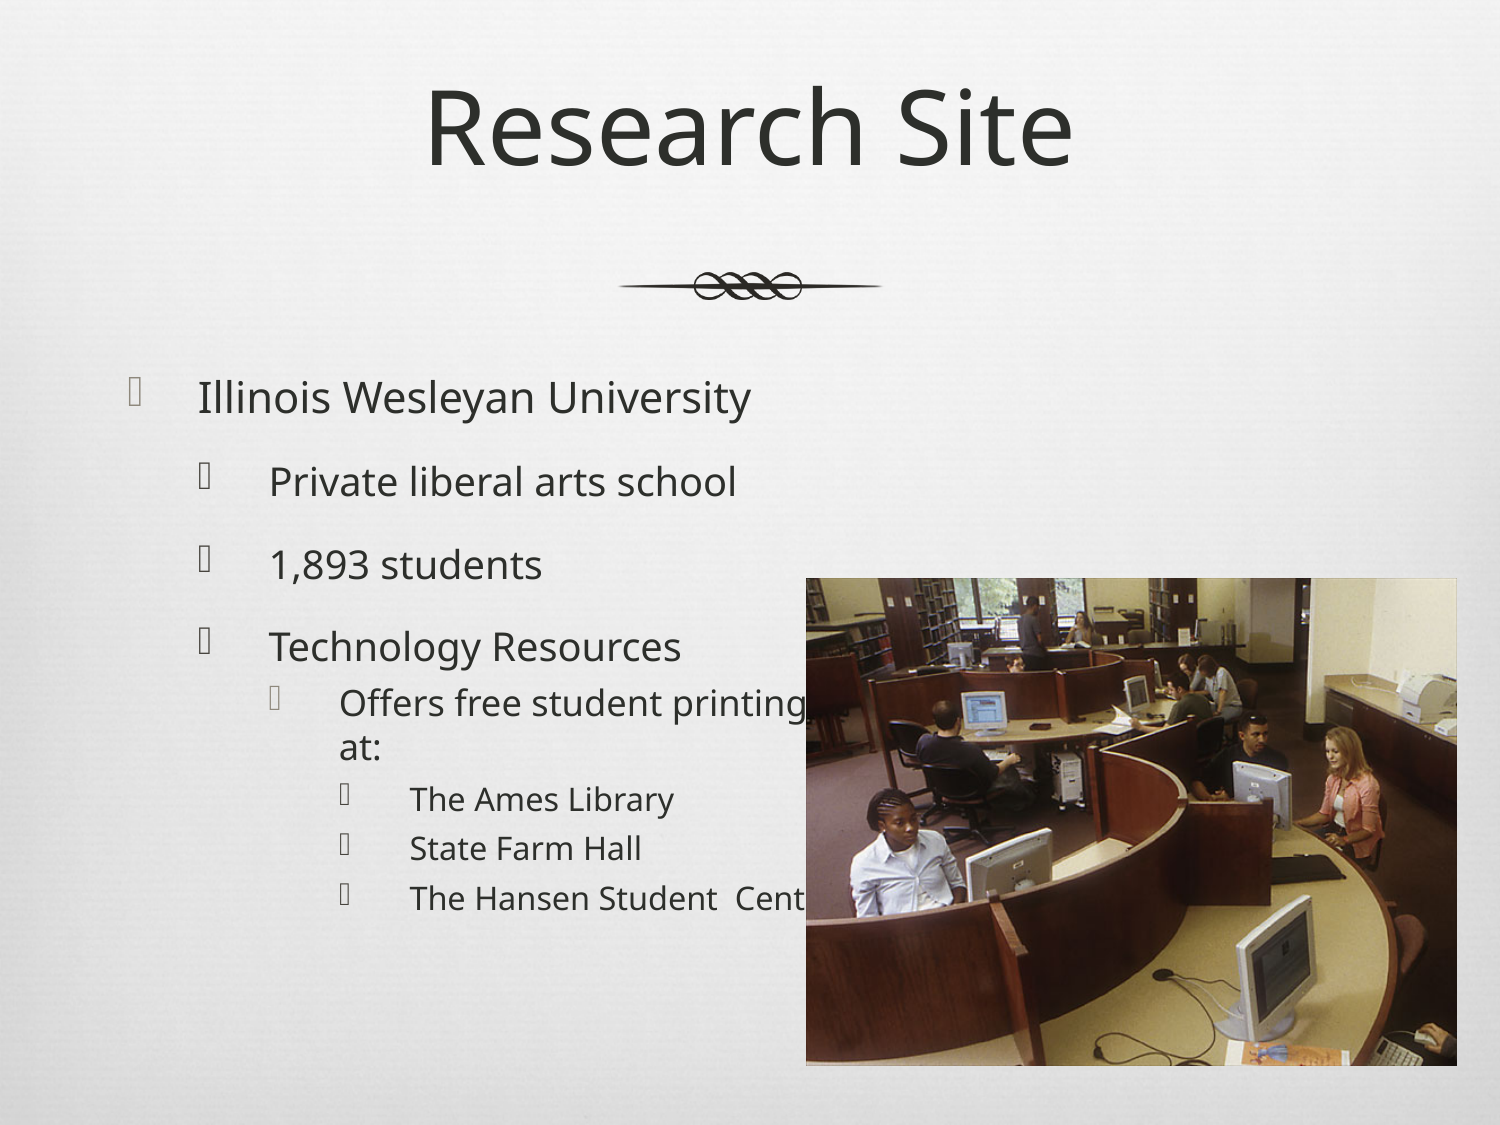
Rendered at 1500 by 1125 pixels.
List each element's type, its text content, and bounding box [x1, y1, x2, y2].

picture [615, 272, 885, 300]
list Illinois Wesleyan University Private liberal arts school 1,893 students Technology Resources Offers free student printing at: The Ames Library State Farm Hall The Hansen Student Center [112, 362, 861, 963]
picture [805, 577, 1457, 1067]
title Research Site [112, 11, 1388, 236]
